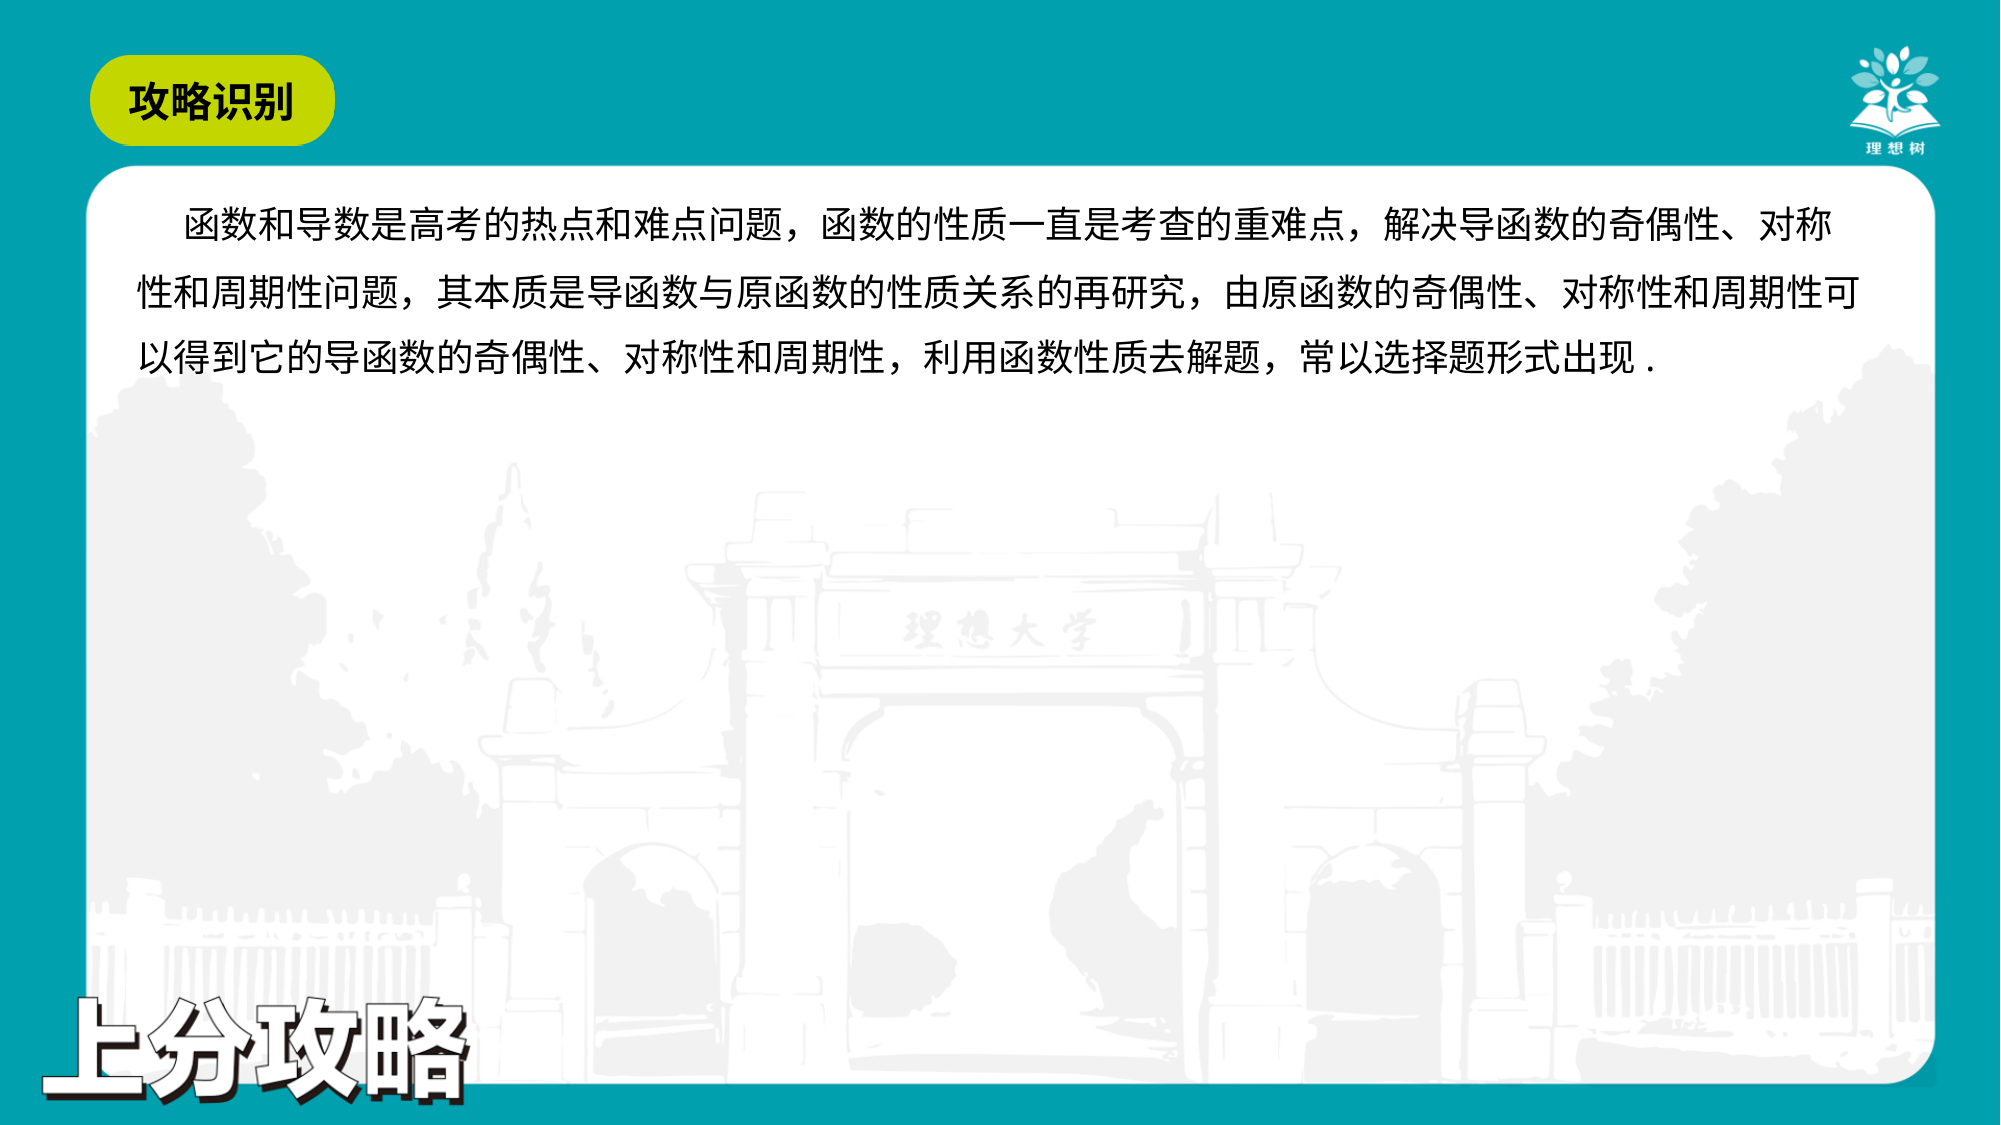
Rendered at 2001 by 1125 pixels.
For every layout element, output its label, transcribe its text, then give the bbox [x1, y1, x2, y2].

picture [0, 0, 2000, 1125]
text_box 函数和导数是高考的热点和难点问题，函数的性质一直是考查的重难点，解决导函数的奇偶性、对称 性和周期性问题，其本质是导函数与原函数的性质关系的再研究，由原函数的奇偶性、对称性和周期性可 以得到它的导函数的奇偶性、对称性和周期性，利用函数性质去解题，常以选择题形式出现. [136, 176, 1865, 373]
